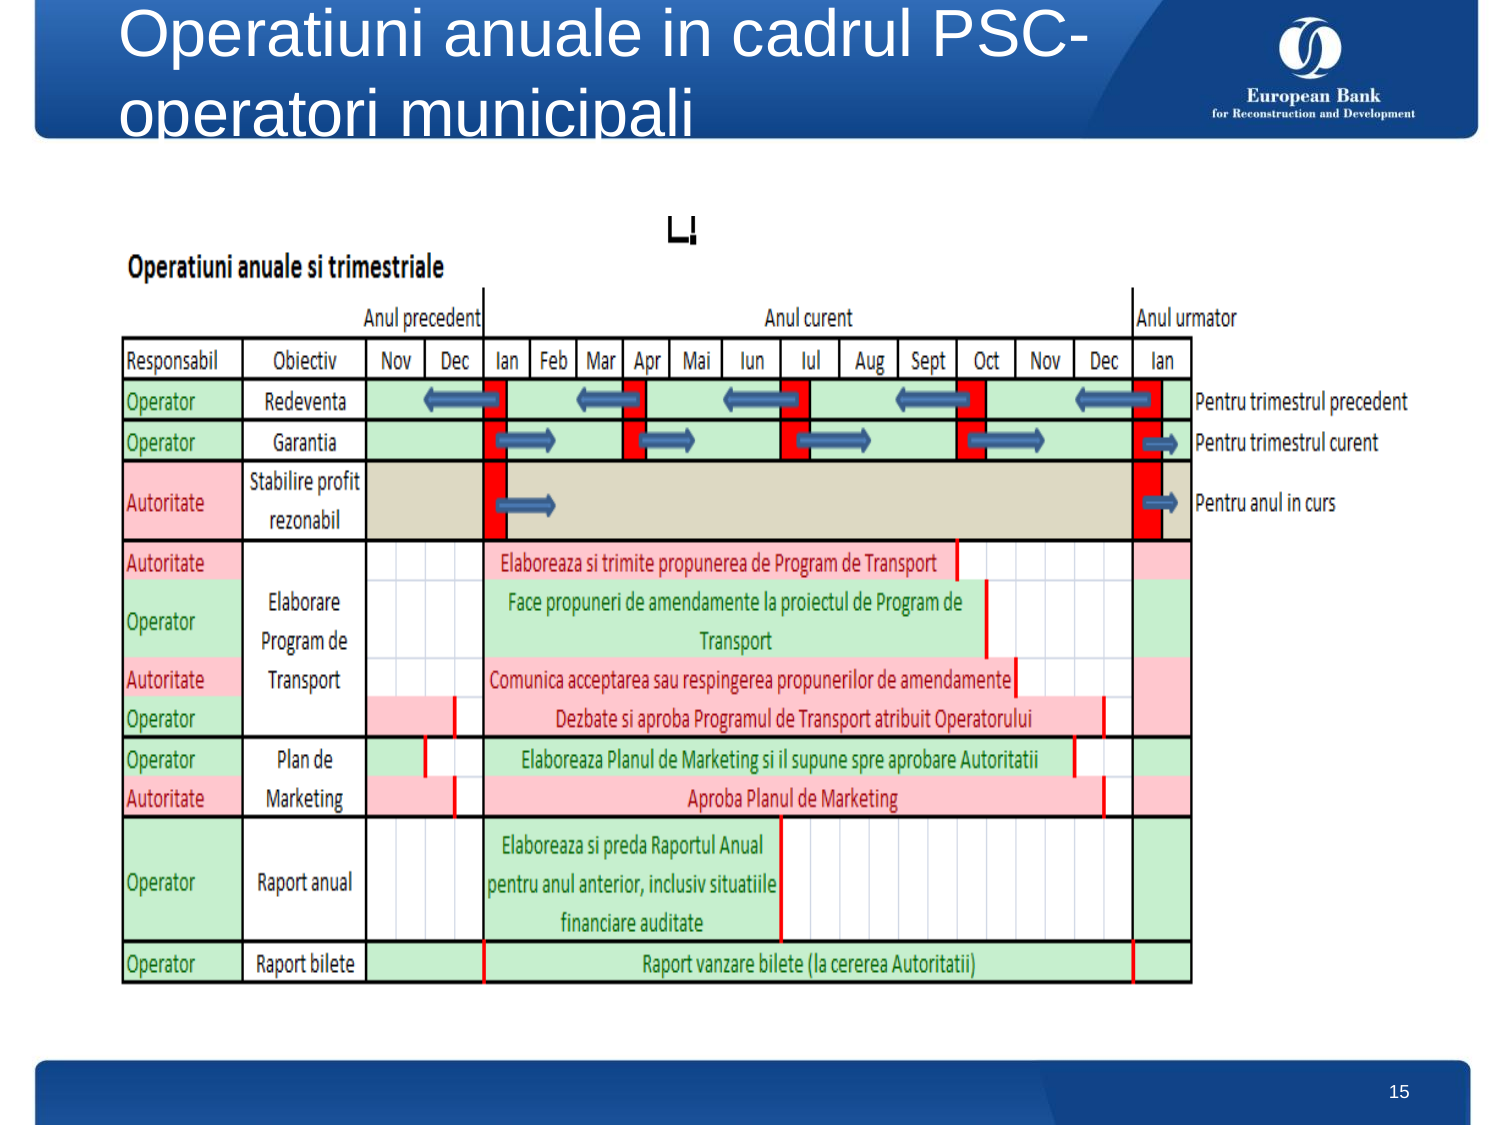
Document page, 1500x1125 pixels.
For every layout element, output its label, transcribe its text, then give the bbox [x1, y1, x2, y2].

slide_number 15 [1074, 1061, 1425, 1122]
title Operatiuni anuale in cadrul PSC-operatori municipali [118, 0, 1158, 178]
picture [0, 0, 1500, 1125]
